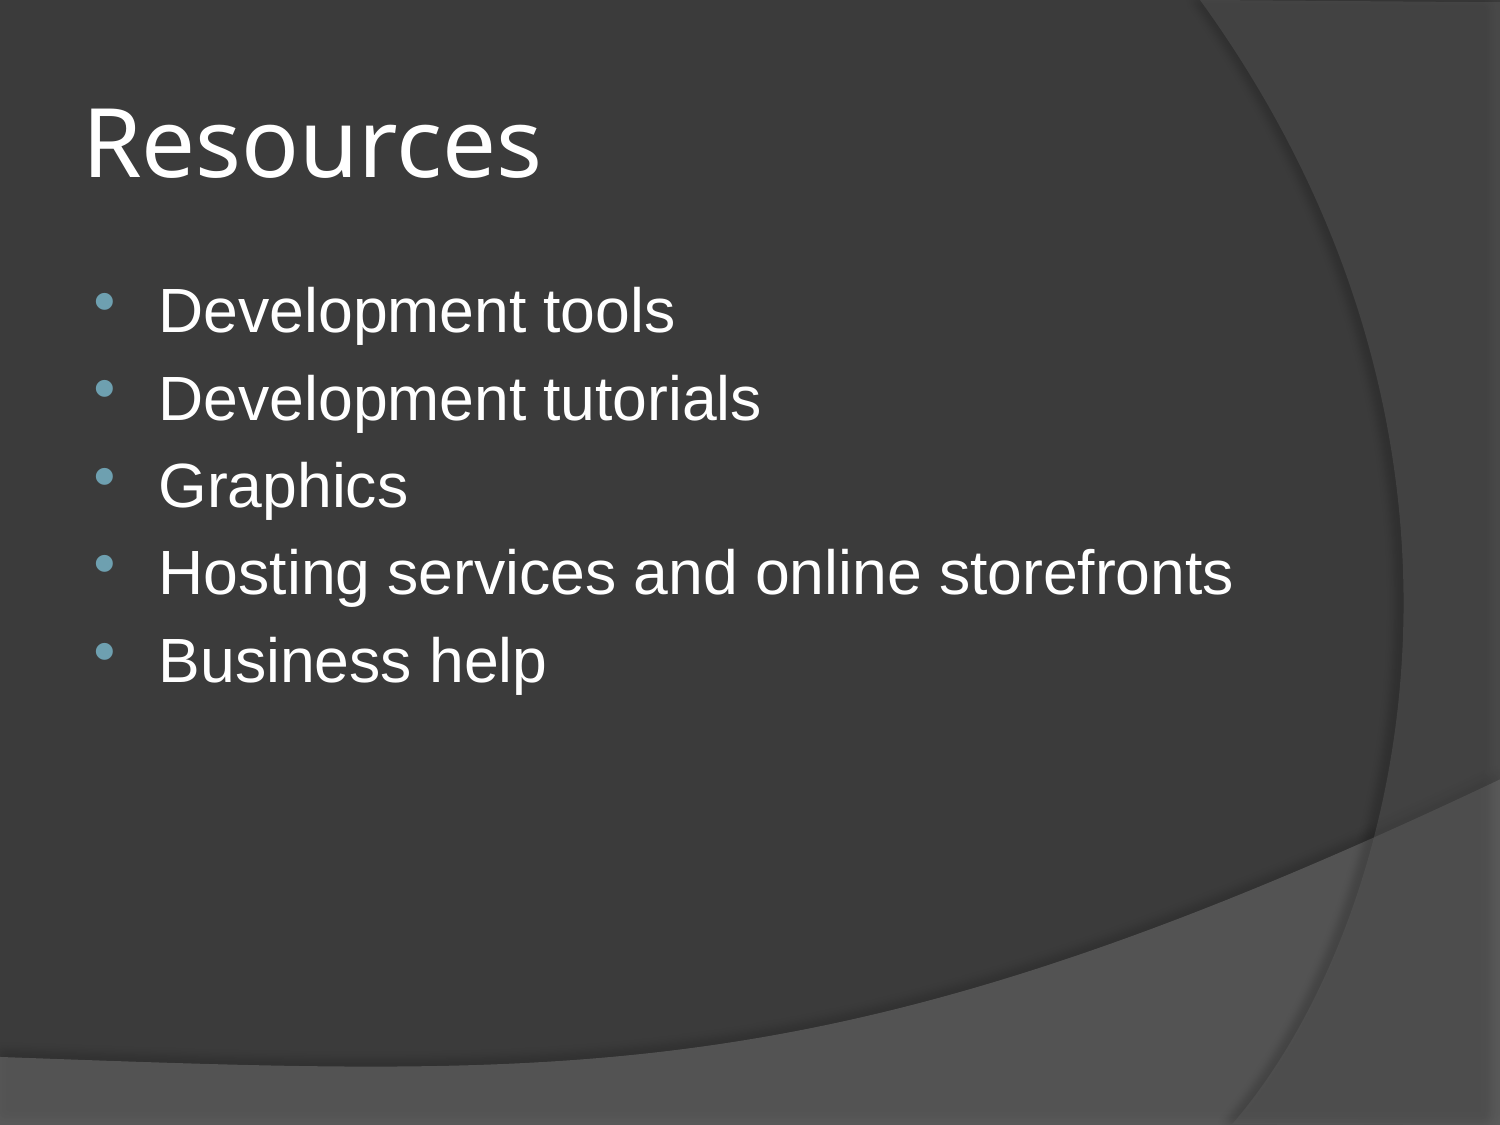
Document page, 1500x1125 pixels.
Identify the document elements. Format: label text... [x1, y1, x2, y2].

list Development tools Development tutorials Graphics Hosting services and online storefronts Business help [75, 262, 1300, 1005]
title Resources [75, 45, 1300, 233]
